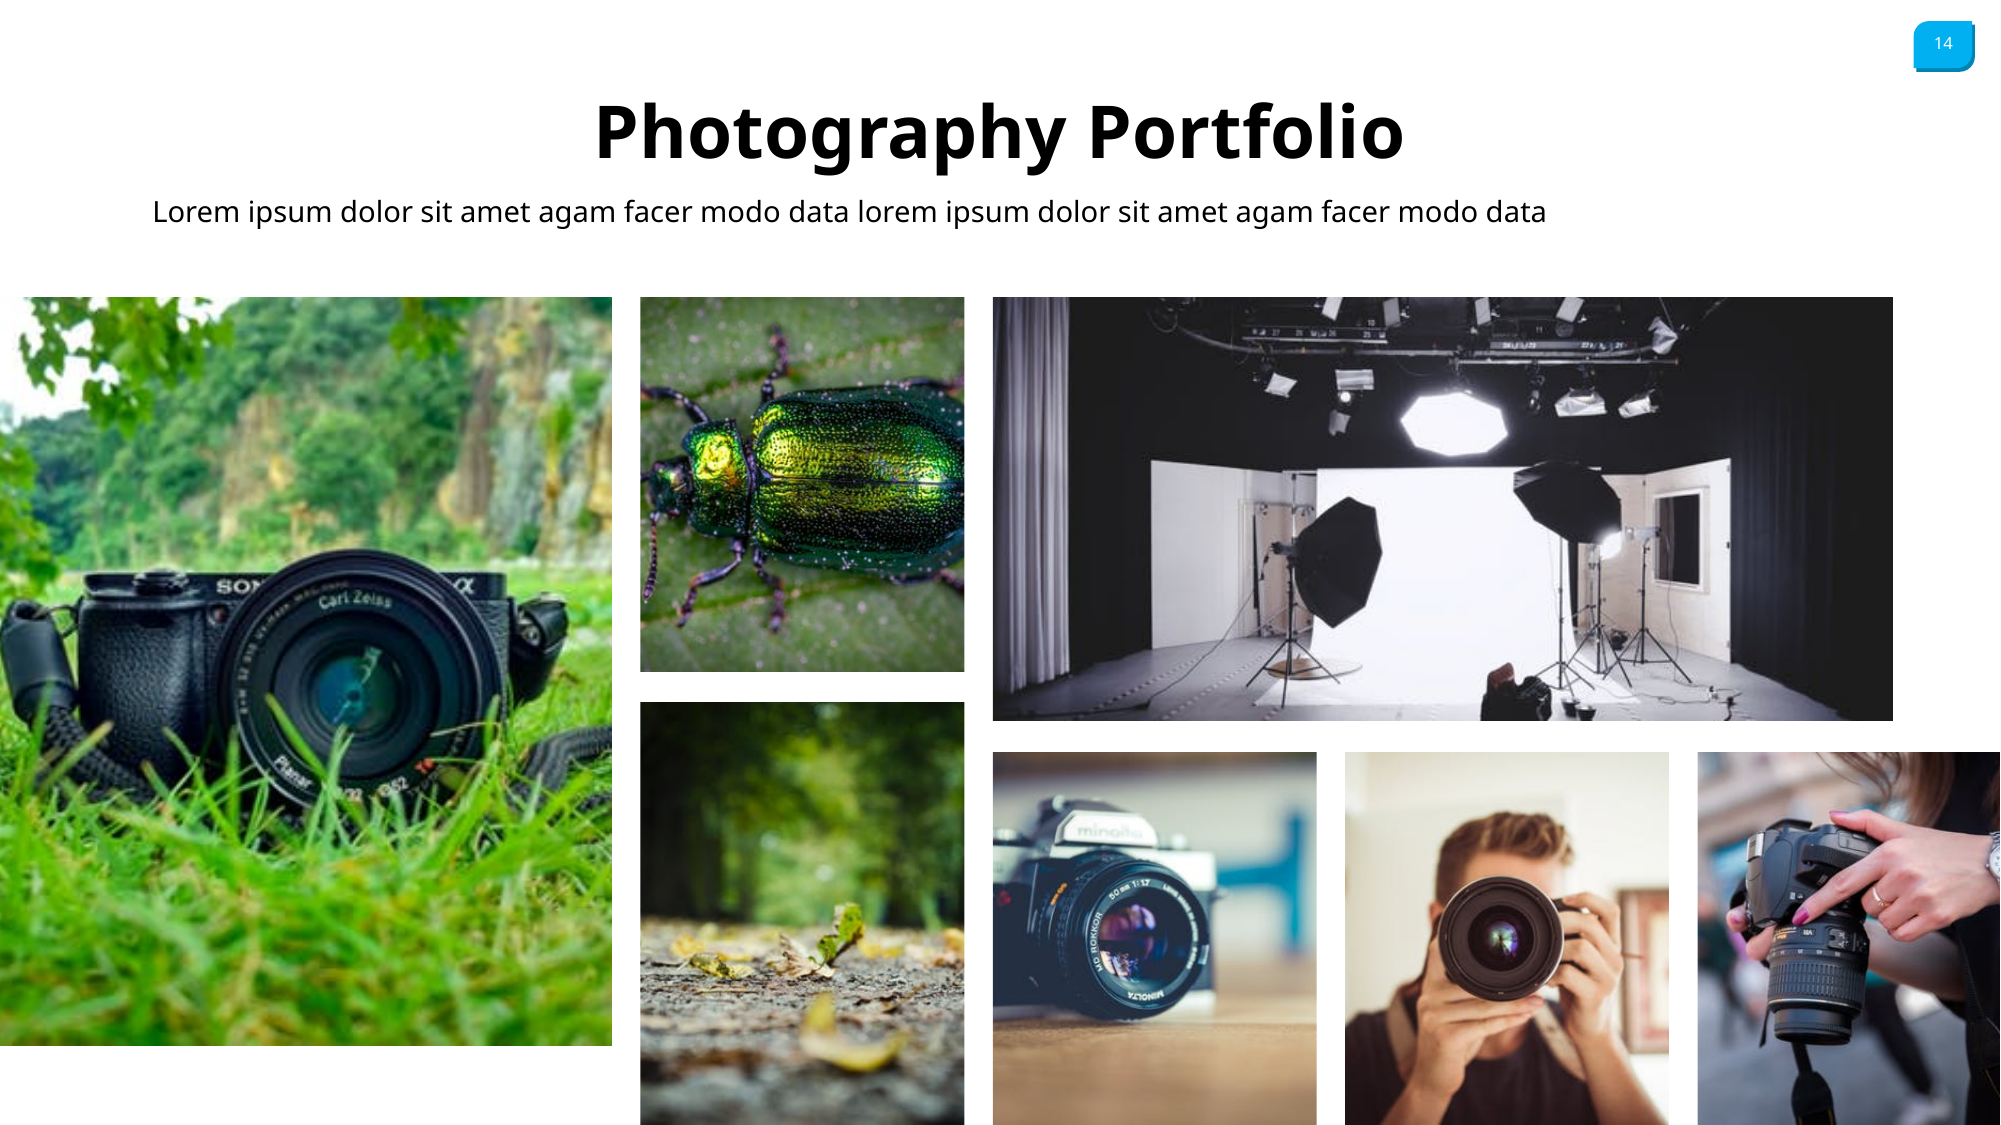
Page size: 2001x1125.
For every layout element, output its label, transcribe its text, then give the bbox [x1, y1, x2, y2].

picture [992, 297, 1893, 721]
picture [992, 752, 1317, 1125]
picture [640, 702, 965, 1125]
subtitle Lorem ipsum dolor sit amet agam facer modo data lorem ipsum dolor sit amet agam facer modo data [137, 186, 1863, 227]
title Photography Portfolio [137, 78, 1863, 186]
picture [1697, 752, 2000, 1125]
picture [640, 297, 965, 672]
picture [0, 297, 612, 1047]
picture [1345, 752, 1669, 1125]
